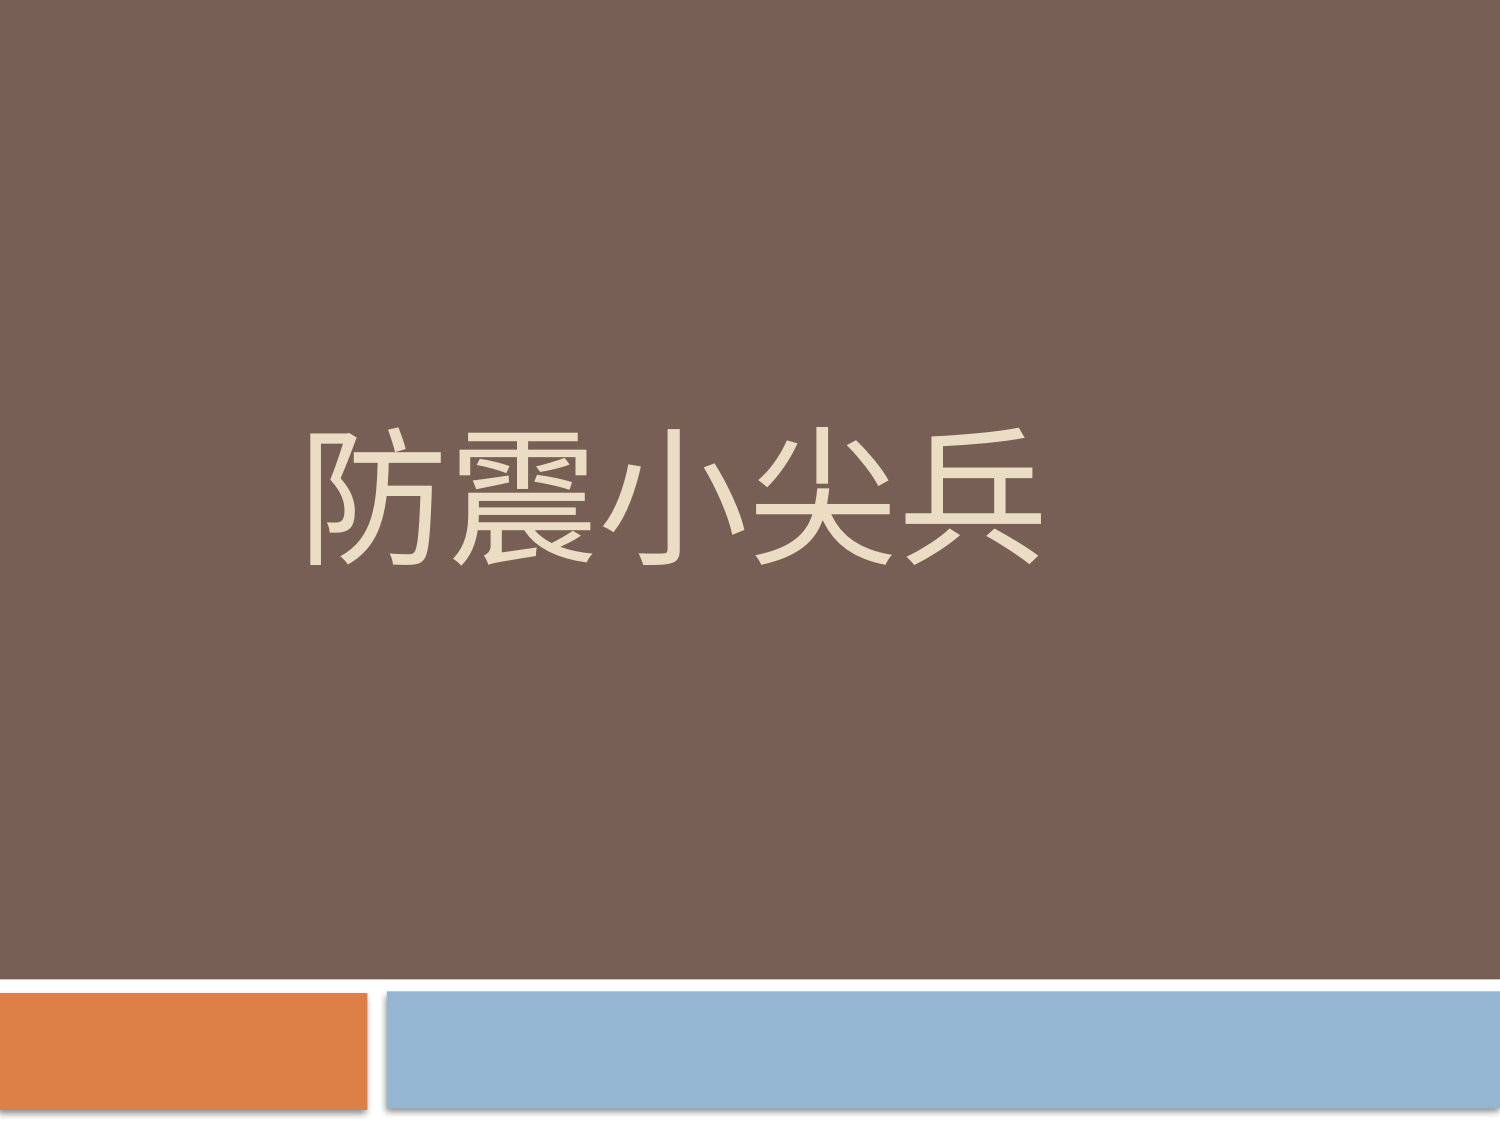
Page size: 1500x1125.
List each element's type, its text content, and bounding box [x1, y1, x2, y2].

title 防震小尖兵 [147, 290, 1211, 591]
